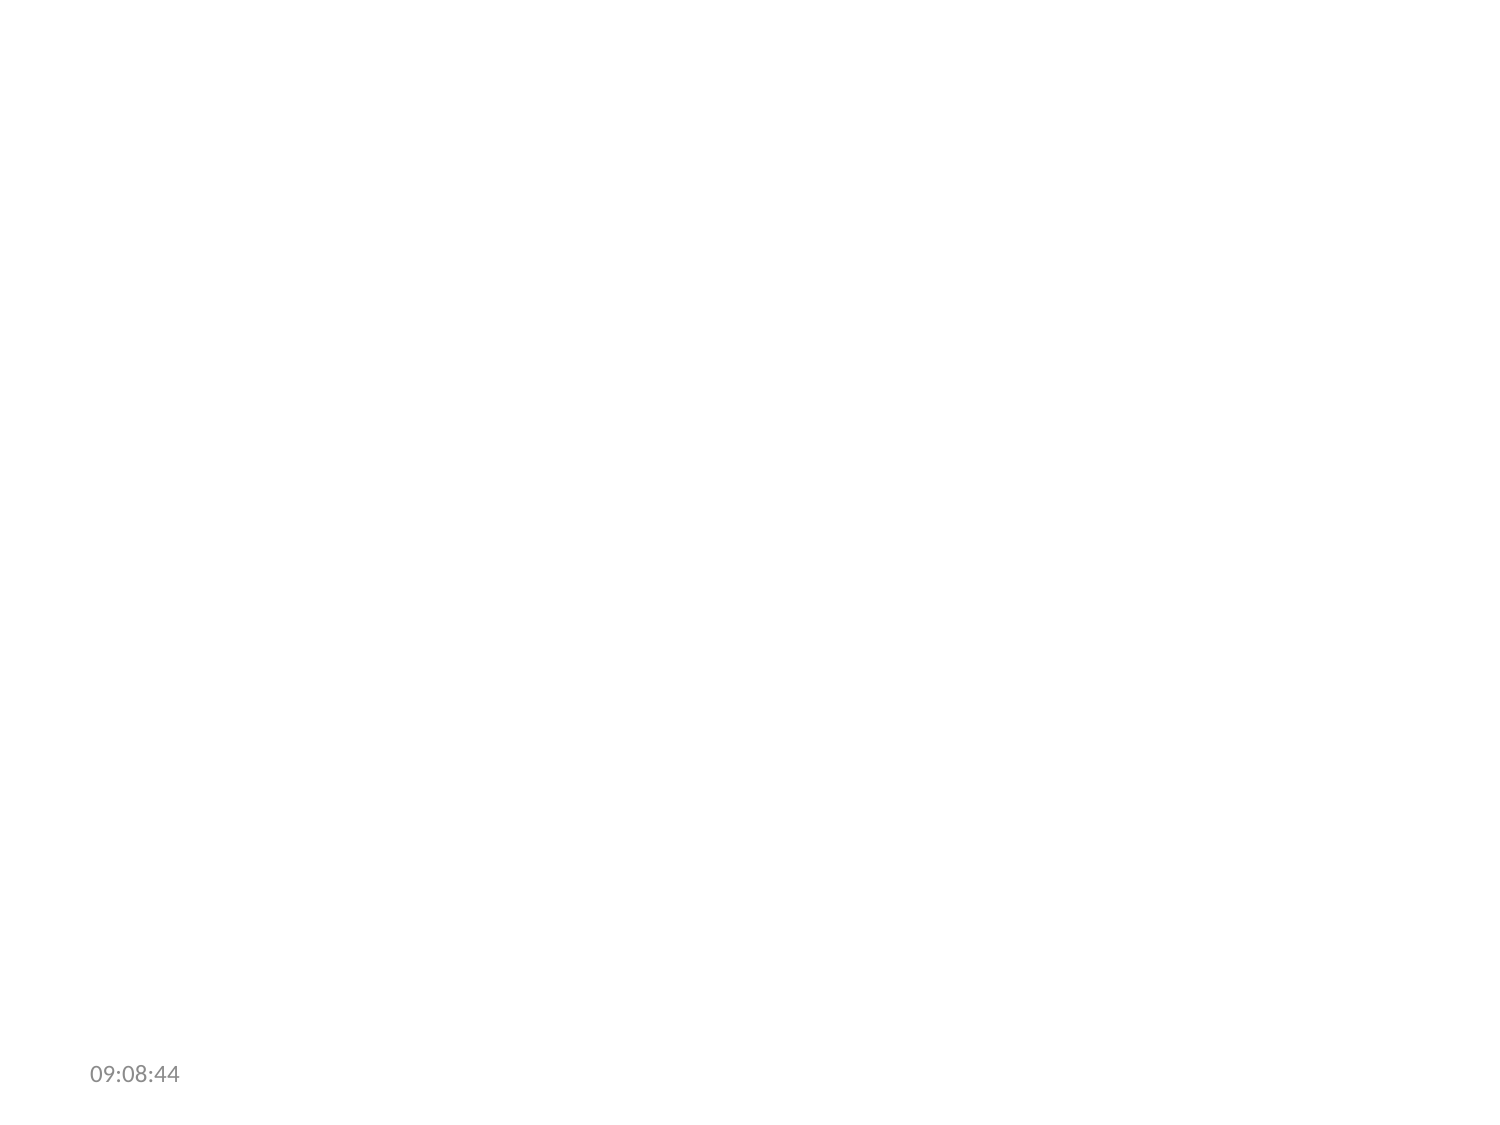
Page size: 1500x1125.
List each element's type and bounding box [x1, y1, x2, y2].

slide_number [75, 1042, 425, 1103]
